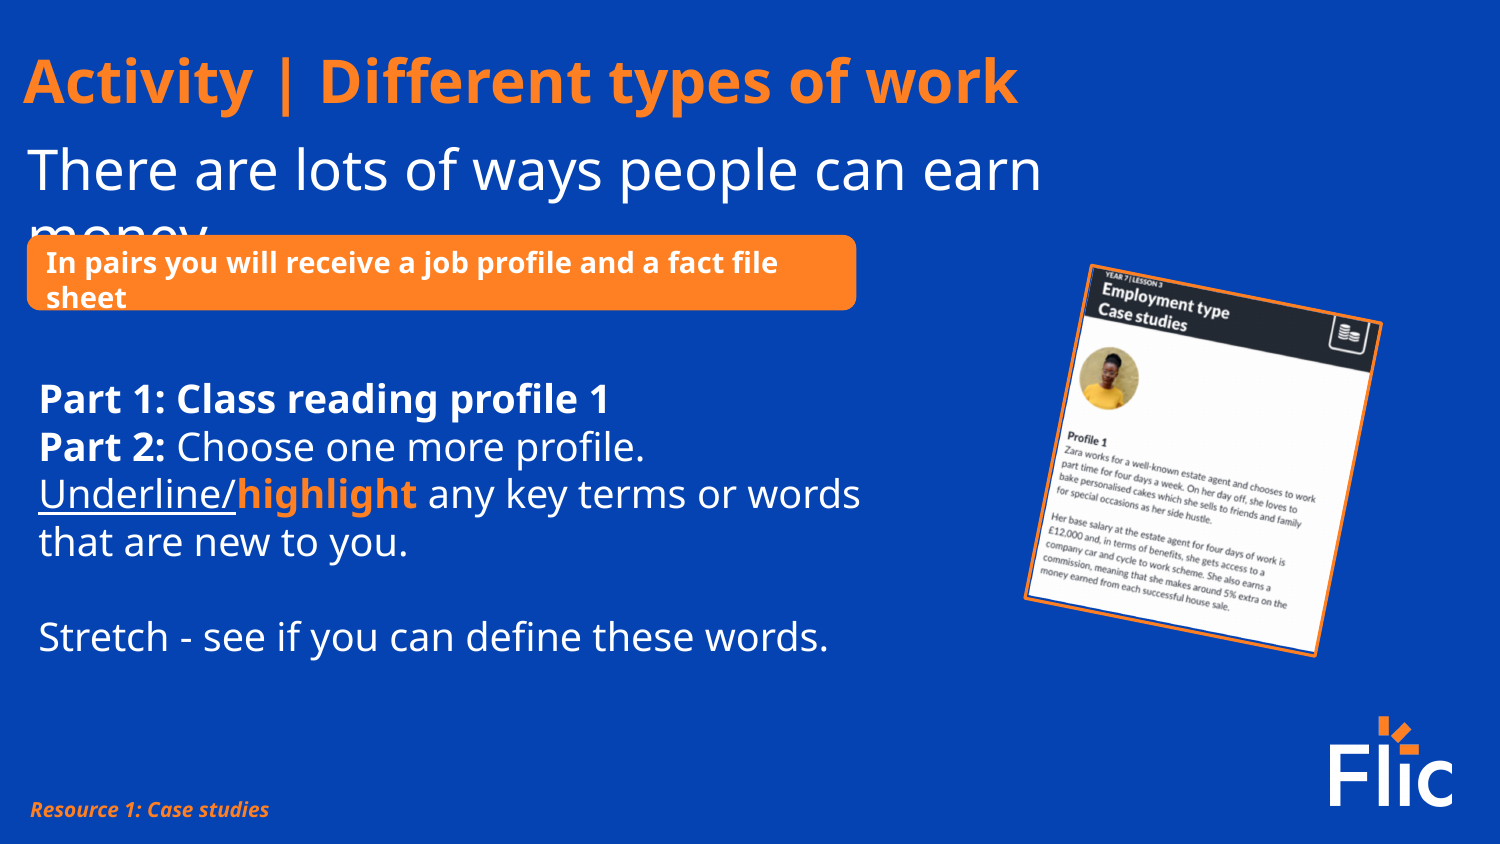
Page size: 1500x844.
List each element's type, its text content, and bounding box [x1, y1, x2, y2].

text_box There are lots of ways people can earn money [27, 134, 1219, 193]
text_box Activity | Different types of work [23, 32, 1291, 161]
text_box In pairs you will receive a job profile and a fact file sheet [27, 235, 856, 310]
picture [1330, 716, 1452, 807]
picture [1029, 268, 1379, 651]
text_box Resource 1: Case studies [15, 778, 606, 837]
text_box Part 1: Class reading profile 1 Part 2: Choose one more profile. Underline/highlight any key terms or words that are new to you. Stretch - see if you can define these words. [23, 359, 890, 675]
